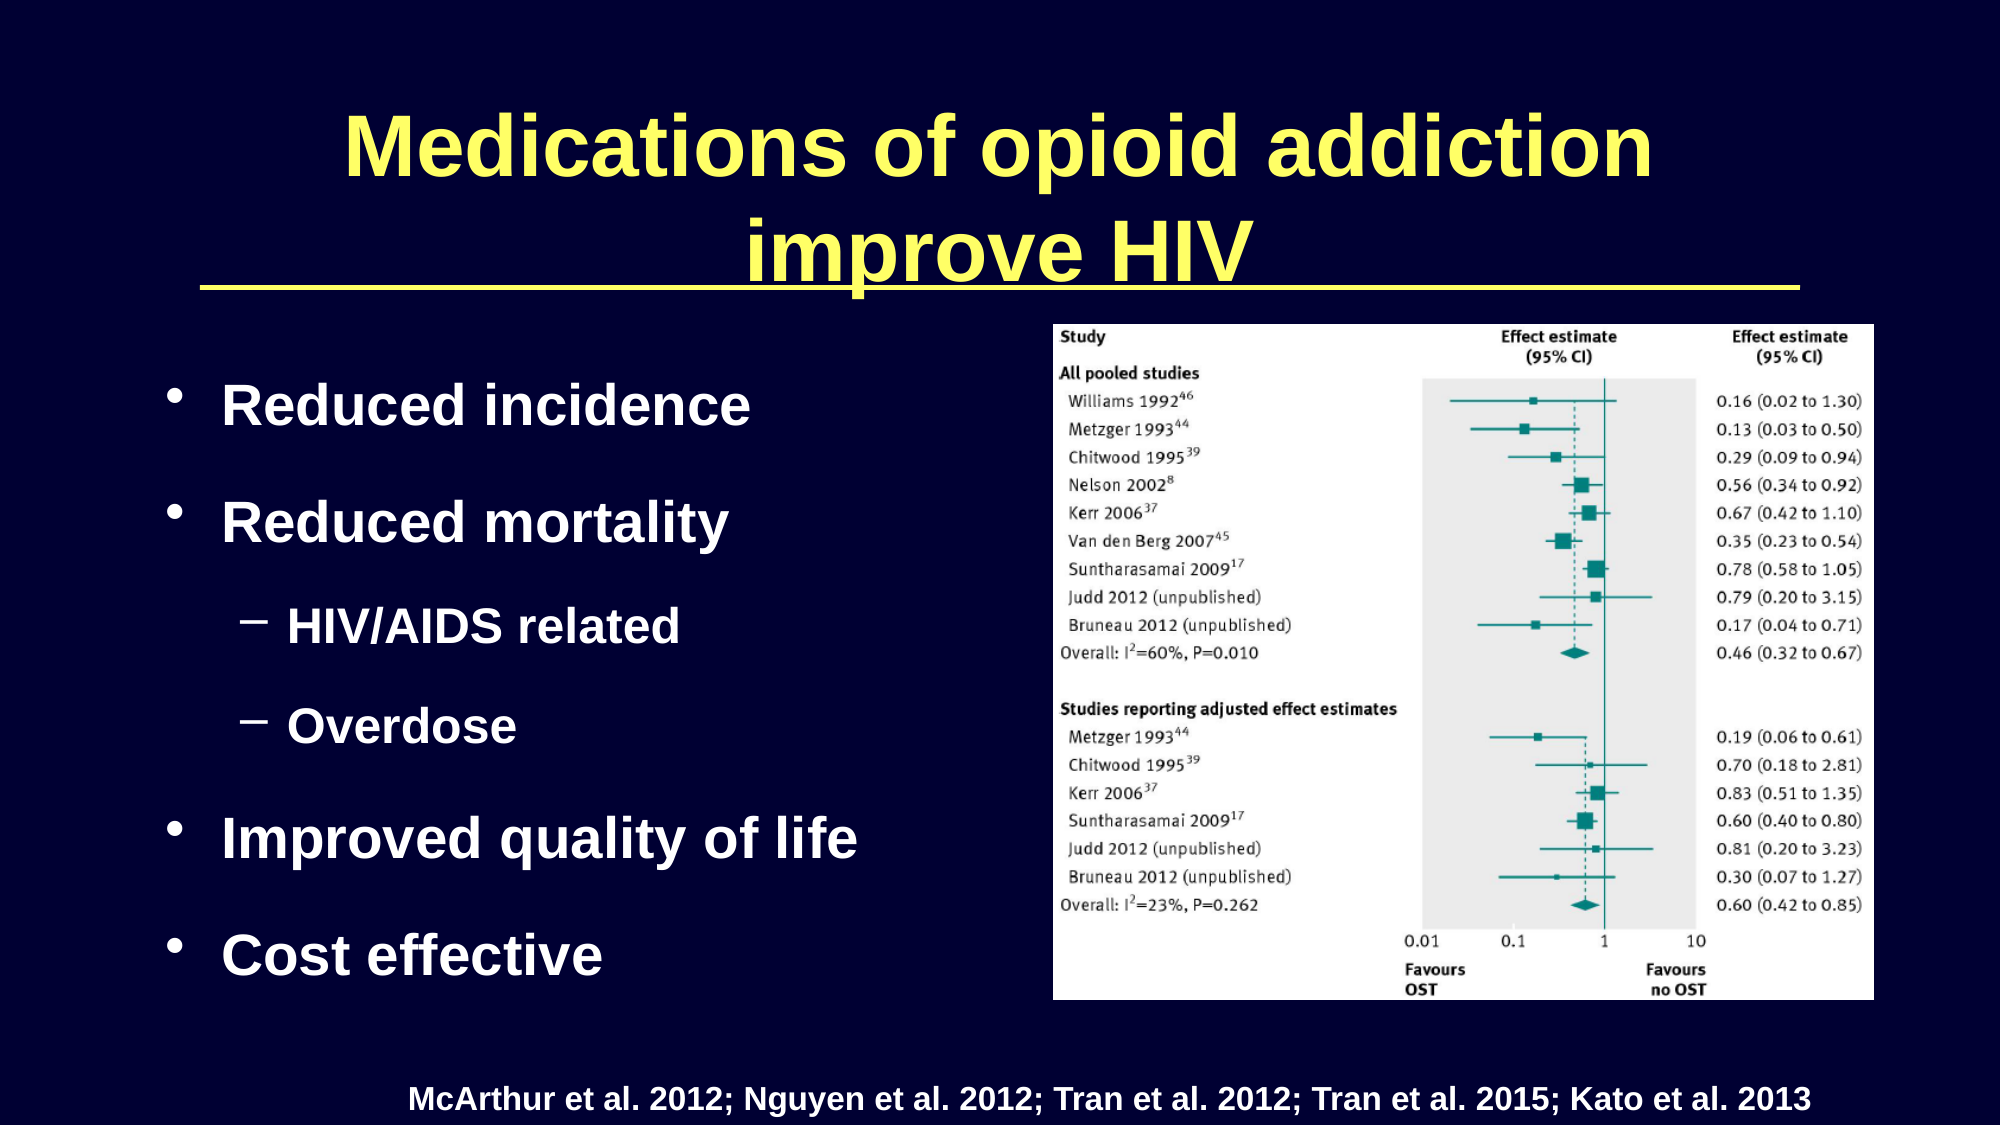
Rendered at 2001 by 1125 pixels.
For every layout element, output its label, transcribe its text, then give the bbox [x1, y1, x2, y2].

picture [1052, 324, 1875, 1001]
text_box McArthur et al. 2012; Nguyen et al. 2012; Tran et al. 2012; Tran et al. 2015; Kato et al. 2013 [393, 1069, 1909, 1125]
list Reduced incidence Reduced mortality HIV/AIDS related Overdose Improved quality of life Cost effective [149, 324, 984, 1001]
title Medications of opioid addiction improve HIV [149, 99, 1851, 288]
